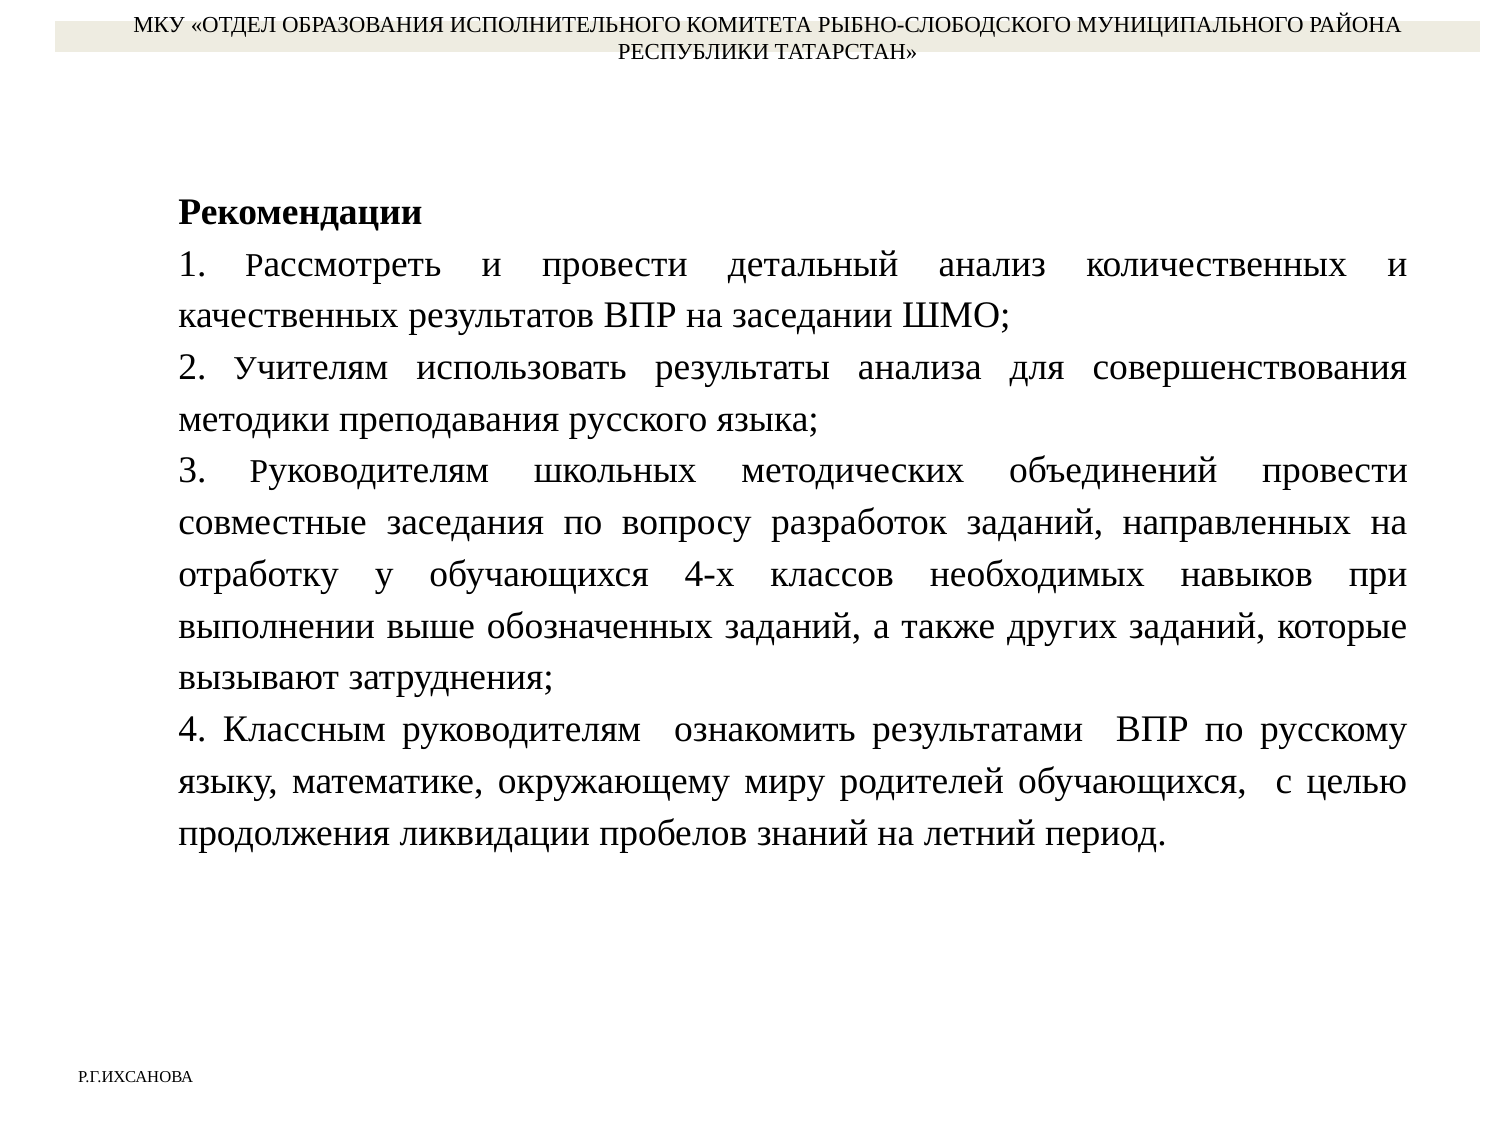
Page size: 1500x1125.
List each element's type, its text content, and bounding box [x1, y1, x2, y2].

text_box Рекомендации 1. Рассмотреть и провести детальный анализ количественных и качественных результатов ВПР на заседании ШМО; 2. Учителям использовать результаты анализа для совершенствования методики преподавания русского языка; 3. Руководителям школьных методических объединений провести совместные заседания по вопросу разработок заданий, направленных на отработку у обучающихся 4-х классов необходимых навыков при выполнении выше обозначенных заданий, а также других заданий, которые вызывают затруднения; 4. Классным руководителям ознакомить результатами ВПР по русскому языку, математике, окружающему миру родителей обучающихся, с целью продолжения ликвидации пробелов знаний на летний период. [88, 172, 1424, 860]
text_box Р.Г.ИХСАНОВА [16, 1045, 256, 1108]
text_box МКУ «ОТДЕЛ ОБРАЗОВАНИЯ ИСПОЛНИТЕЛЬНОГО КОМИТЕТА РЫБНО-СЛОБОДСКОГО МУНИЦИПАЛЬНОГО РАЙОНА РЕСПУБЛИКИ ТАТАРСТАН» [51, 17, 1484, 57]
